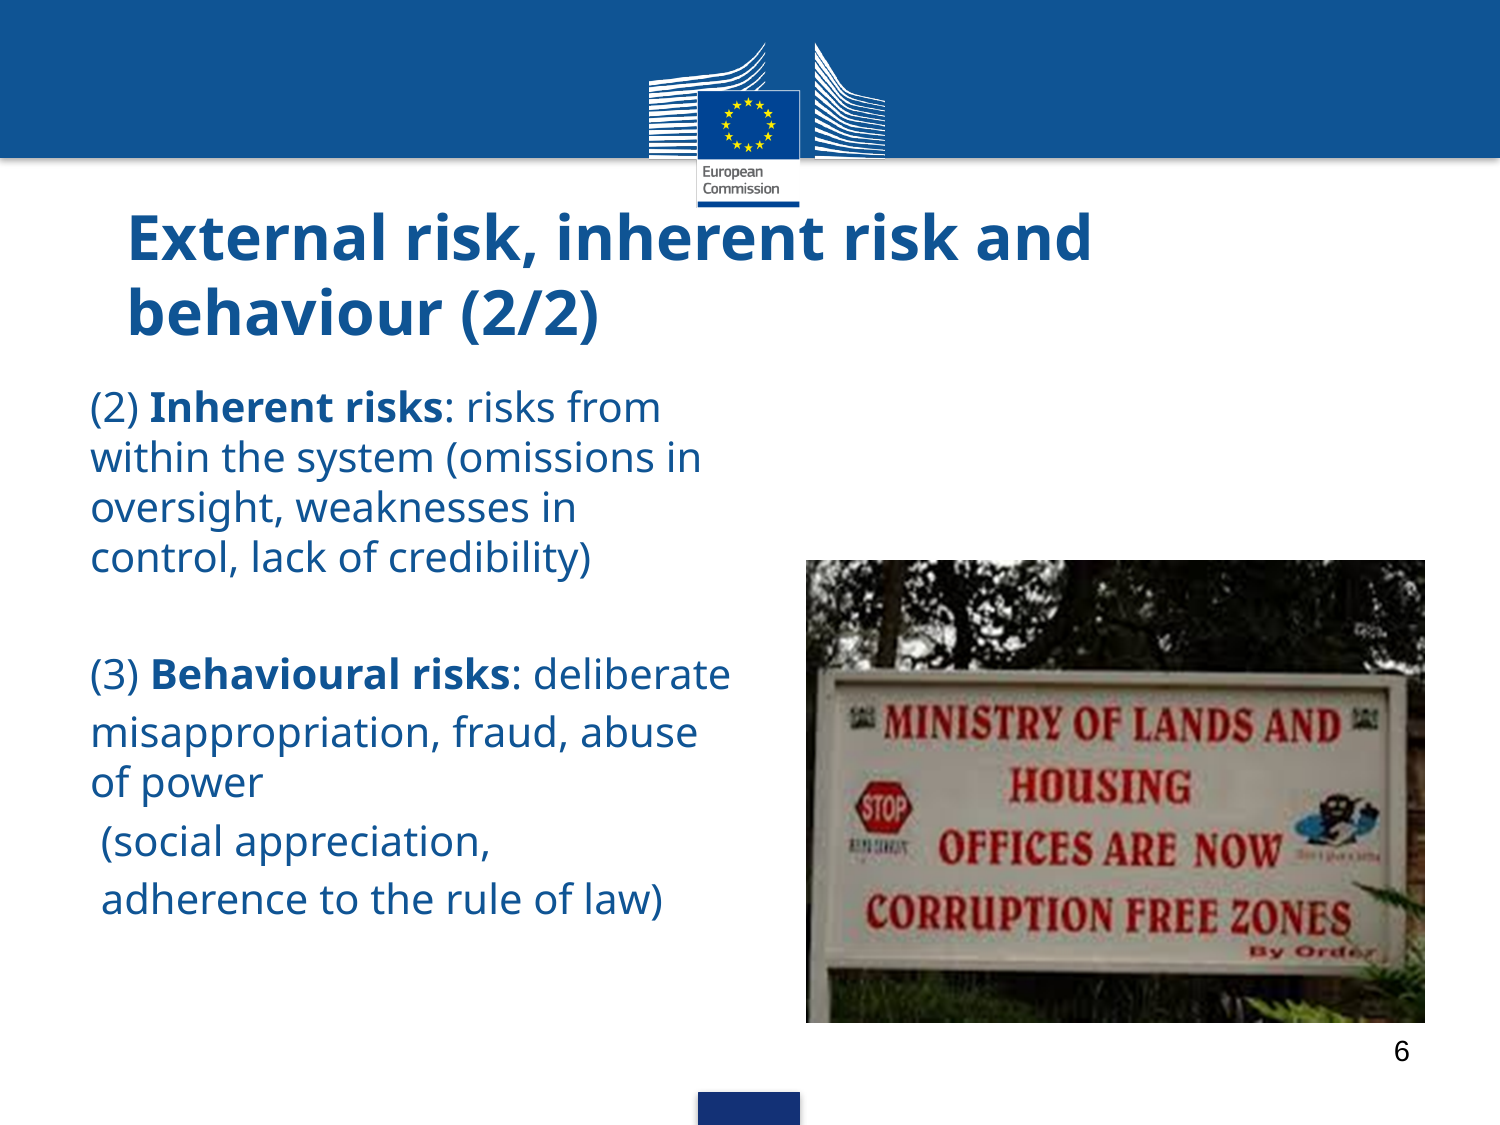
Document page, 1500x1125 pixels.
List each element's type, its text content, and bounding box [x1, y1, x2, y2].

picture [649, 42, 885, 196]
picture [806, 560, 1426, 1024]
slide_number 6 [1074, 1030, 1426, 1103]
title External risk, inherent risk and behaviour (2/2) [52, 196, 1404, 351]
list (2) Inherent risks: risks from within the system (omissions in oversight, weaknesses in control, lack of credibility) (3) Behavioural risks: deliberate misappropriation, fraud, abuse of power (social appreciation, adherence to the rule of law) [74, 373, 751, 1025]
